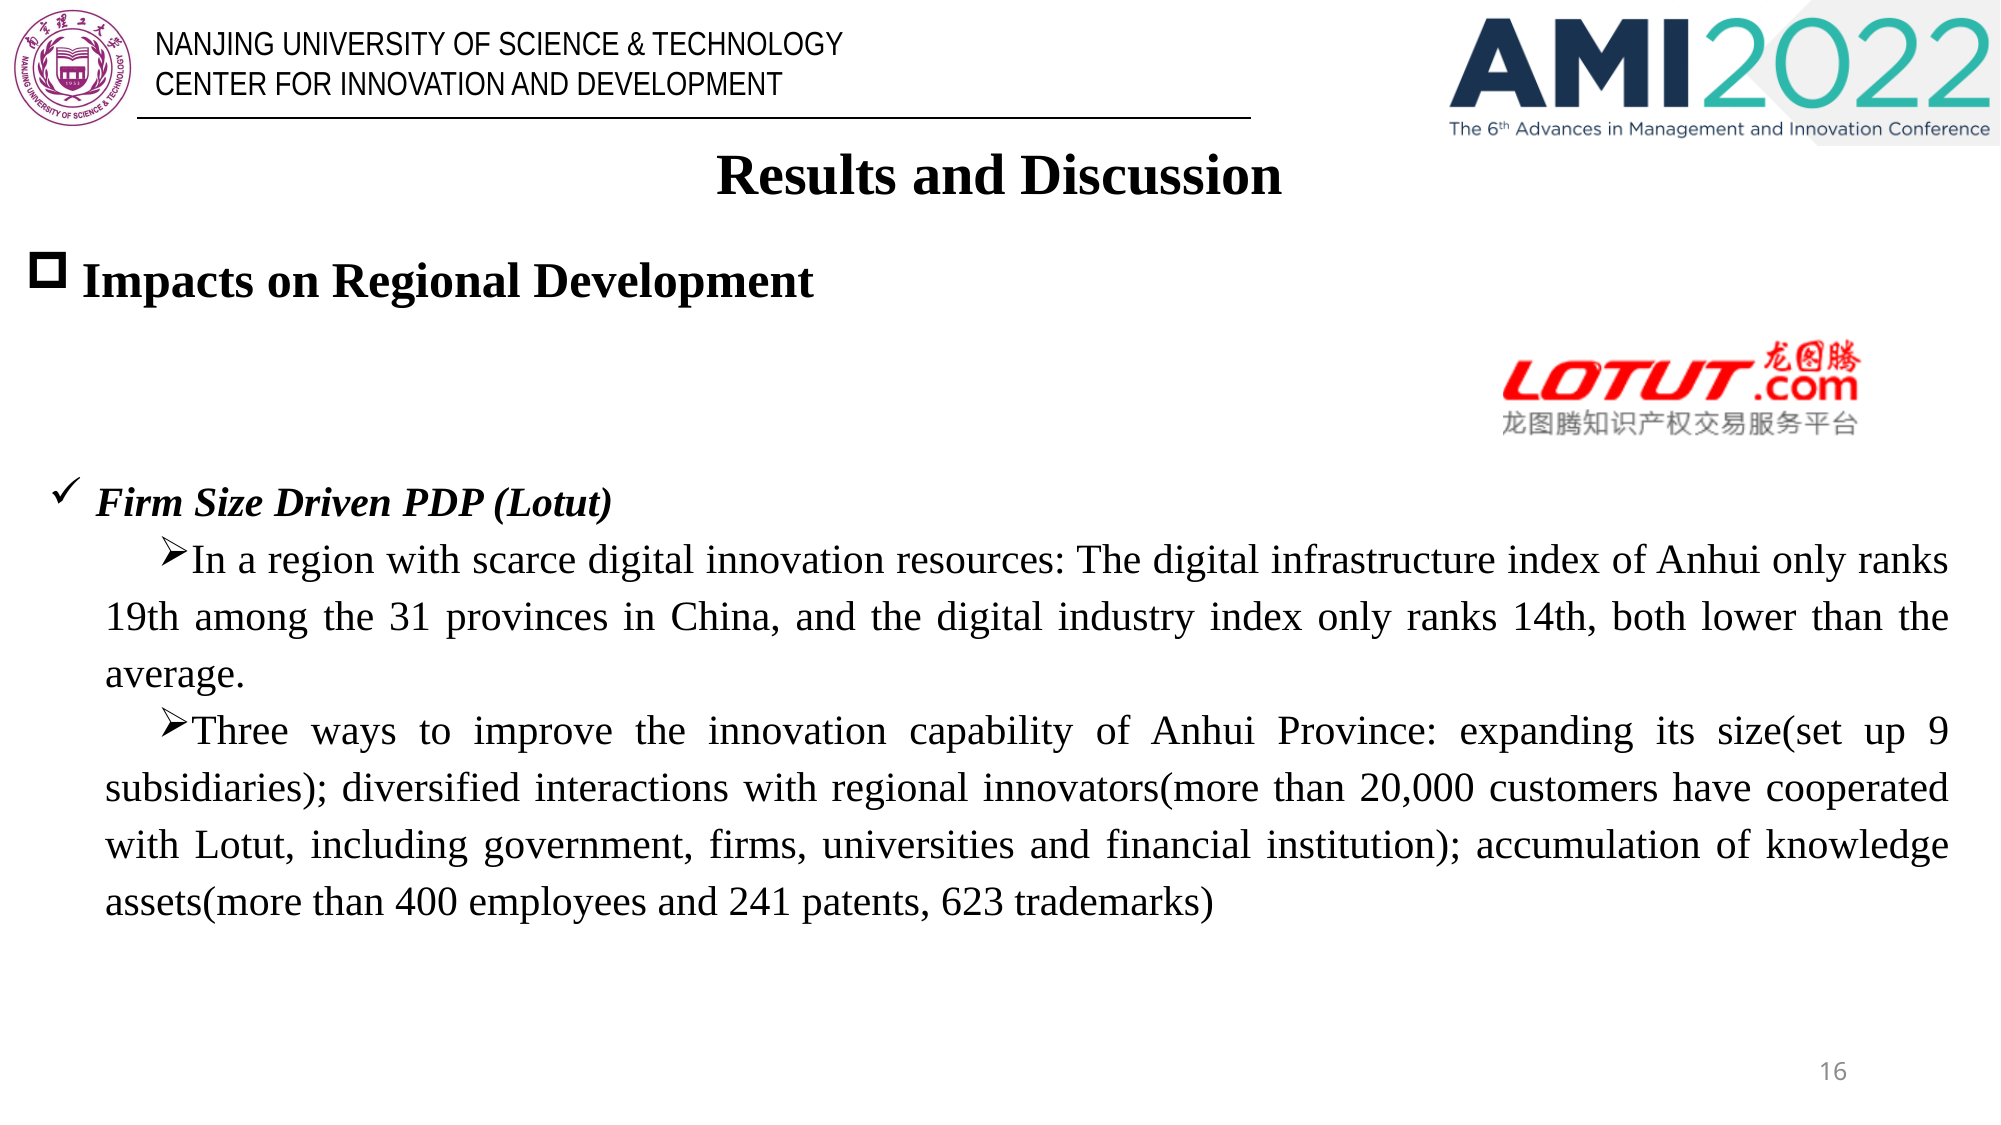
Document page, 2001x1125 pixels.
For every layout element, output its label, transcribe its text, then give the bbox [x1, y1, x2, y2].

text_box Firm Size Driven PDP (Lotut) In a region with scarce digital innovation resources: The digital infrastructure index of Anhui only ranks 19th among the 31 provinces in China, and the digital industry index only ranks 14th, both lower than the average. Three ways to improve the innovation capability of Anhui Province: expanding its size(set up 9 subsidiaries); diversified interactions with regional innovators(more than 20,000 customers have cooperated with Lotut, including government, firms, universities and financial institution); accumulation of knowledge assets(more than 400 employees and 241 patents, 623 trademarks) [34, 460, 1966, 931]
picture [1438, 0, 2000, 146]
picture [1503, 329, 1863, 446]
picture [10, 8, 137, 128]
slide_number 16 [1412, 1042, 1863, 1103]
text_box NANJING UNIVERSITY OF SCIENCE & TECHNOLOGY CENTER FOR INNOVATION AND DEVELOPMENT [140, 14, 860, 96]
text_box Results and Discussion [0, 96, 2000, 256]
text_box Impacts on Regional Development [10, 239, 1637, 315]
